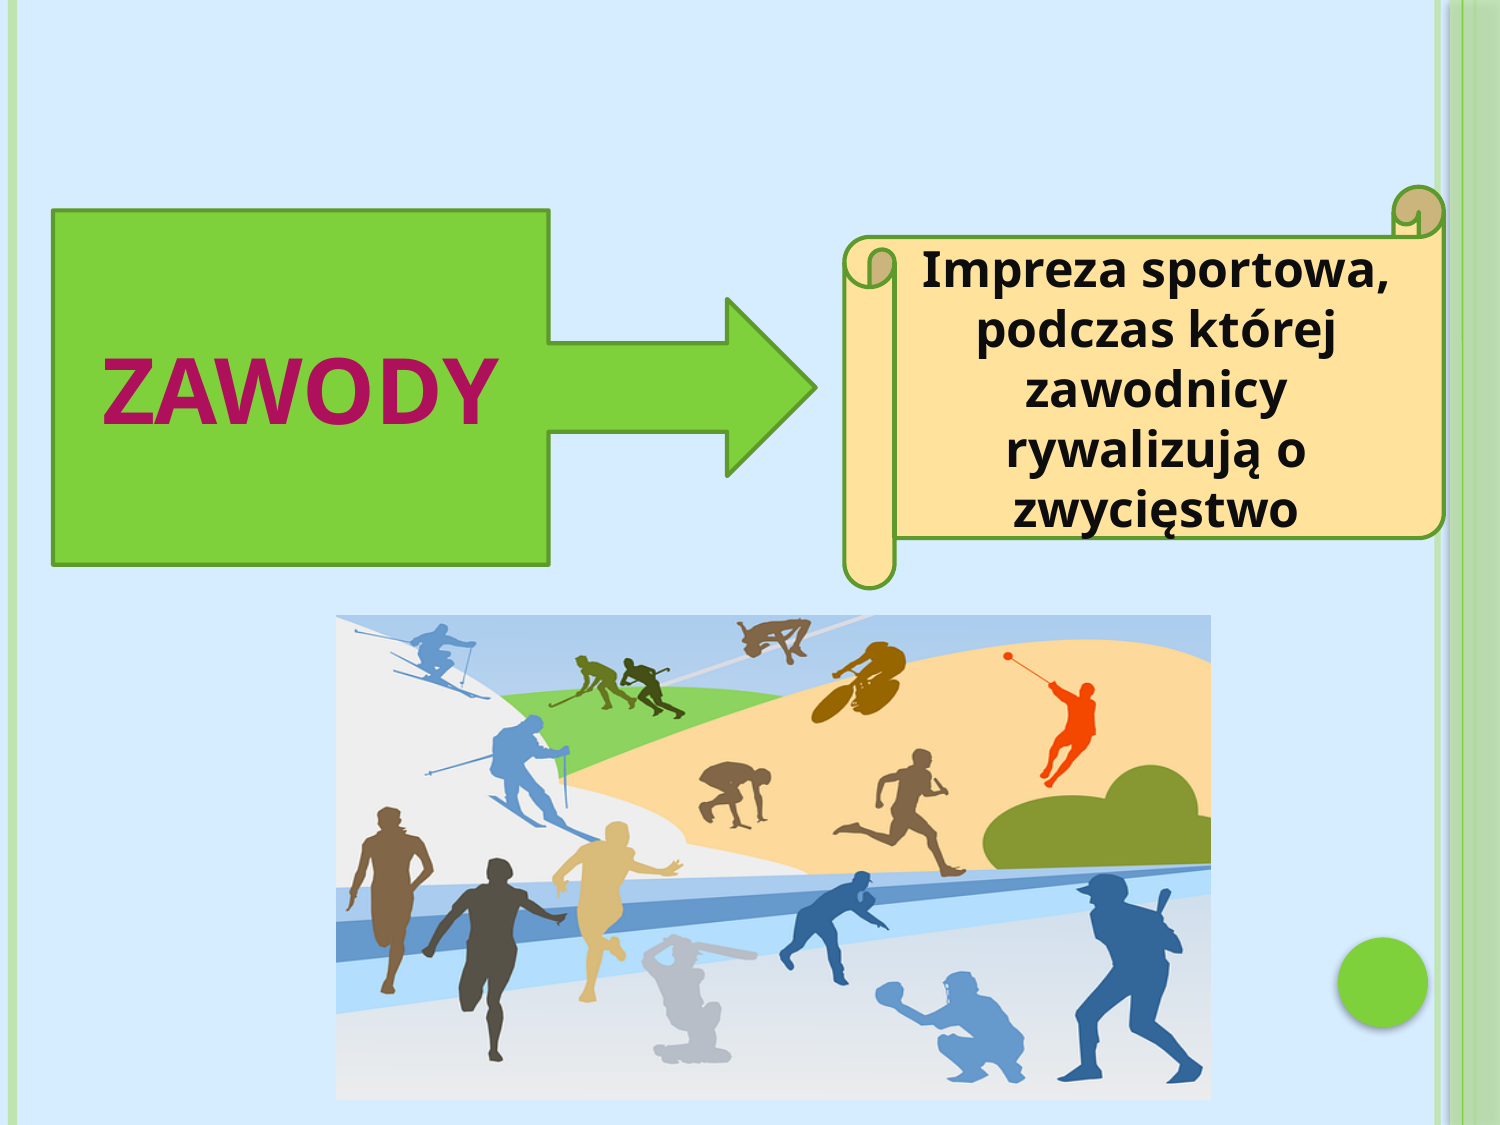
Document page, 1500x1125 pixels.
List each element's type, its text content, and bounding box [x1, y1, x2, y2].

text_box Impreza sportowa, podczas której zawodnicy rywalizują o zwycięstwo [842, 184, 1446, 591]
picture [335, 615, 1212, 1101]
text_box ZAWODY [50, 208, 818, 567]
